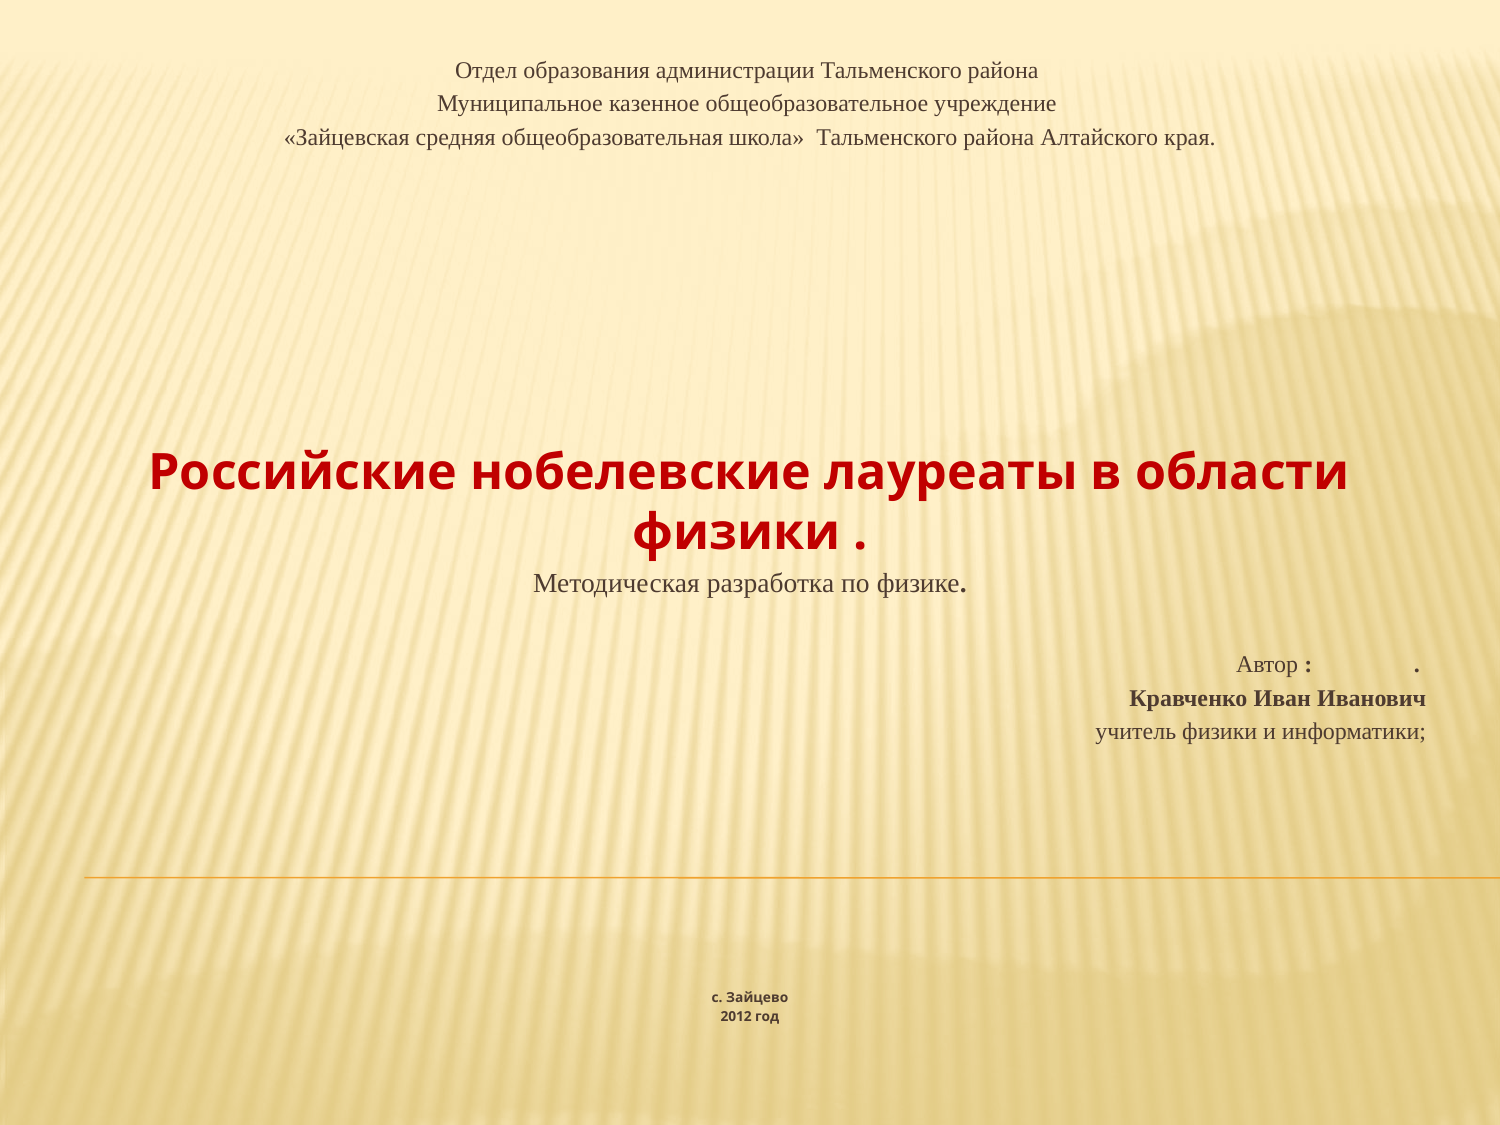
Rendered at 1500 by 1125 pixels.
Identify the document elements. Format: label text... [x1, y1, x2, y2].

subtitle Отдел образования администрации Тальменского района Муниципальное казенное общеобразовательное учреждение «Зайцевская средняя общеобразовательная школа» Тальменского района Алтайского края. Российские нобелевские лауреаты в области физики . Методическая разработка по физике. Автор : . Кравченко Иван Иванович учитель физики и информатики; с. Зайцево 2012 год [58, 46, 1442, 1055]
